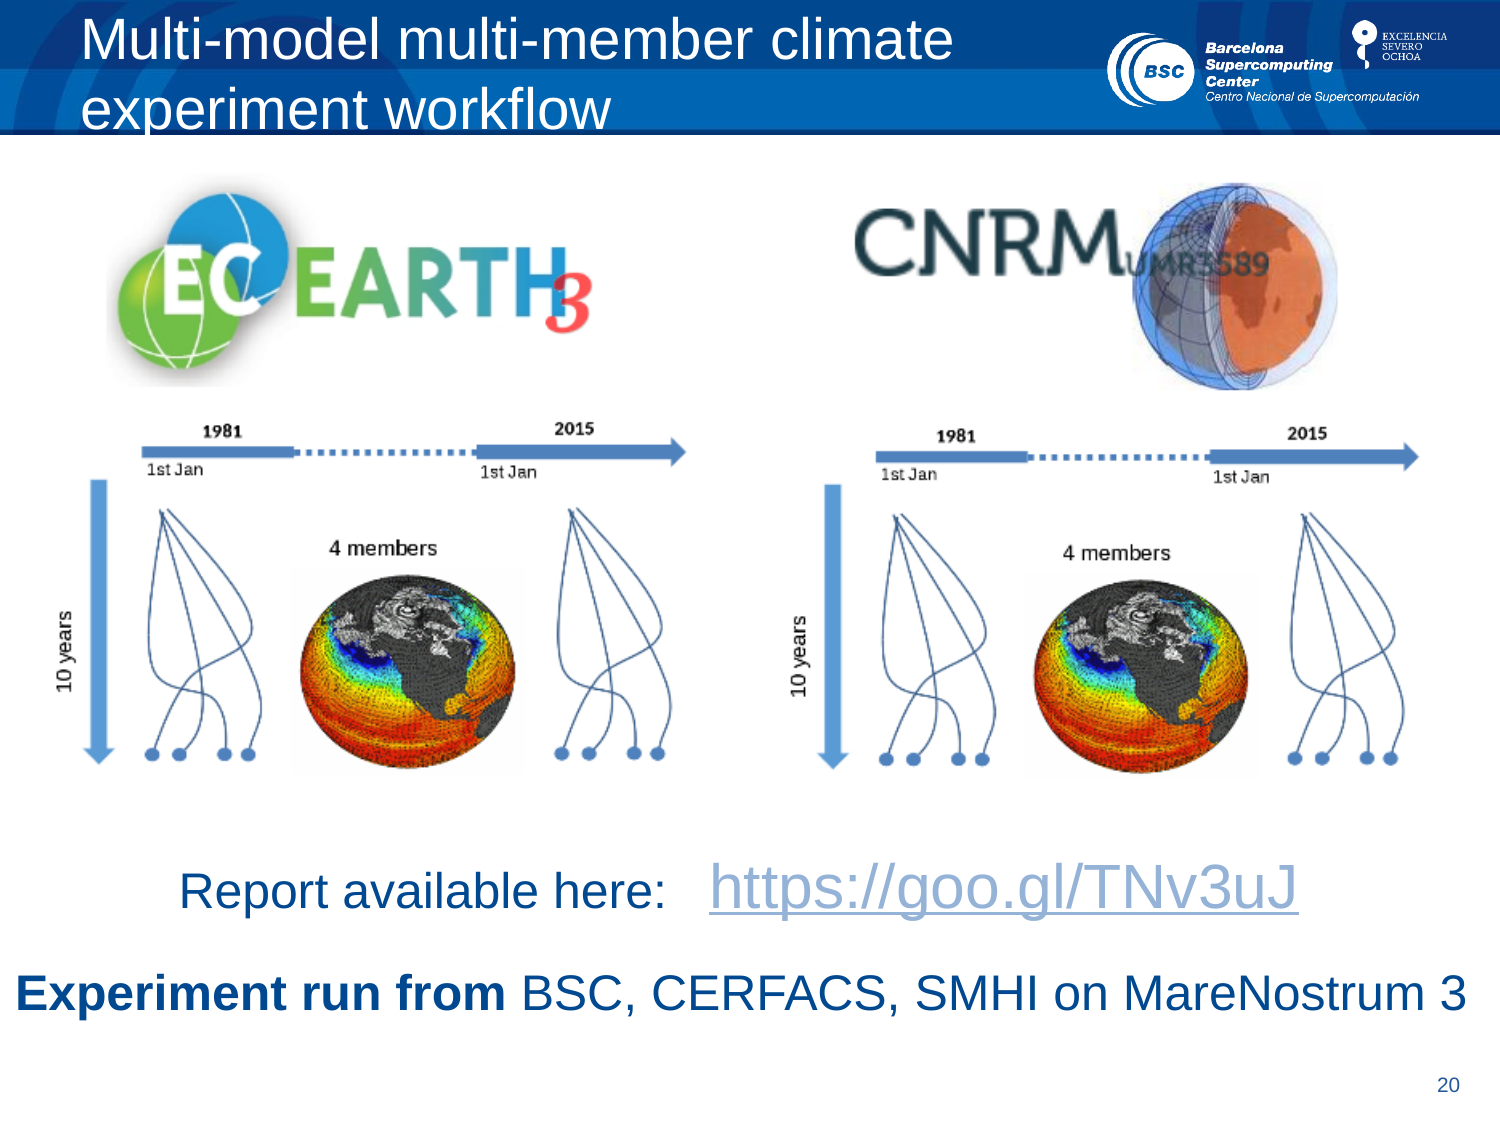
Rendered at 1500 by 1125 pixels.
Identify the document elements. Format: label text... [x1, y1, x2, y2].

picture [0, 0, 1500, 135]
title Multi-model multi-member climate experiment workflow [65, 0, 1081, 99]
text_box Report available here: https://goo.gl/TNv3uJ [163, 827, 1337, 949]
text_box Experiment run from BSC, CERFACS, SMHI on MareNostrum 3 [0, 894, 1500, 1088]
picture [20, 156, 1480, 819]
